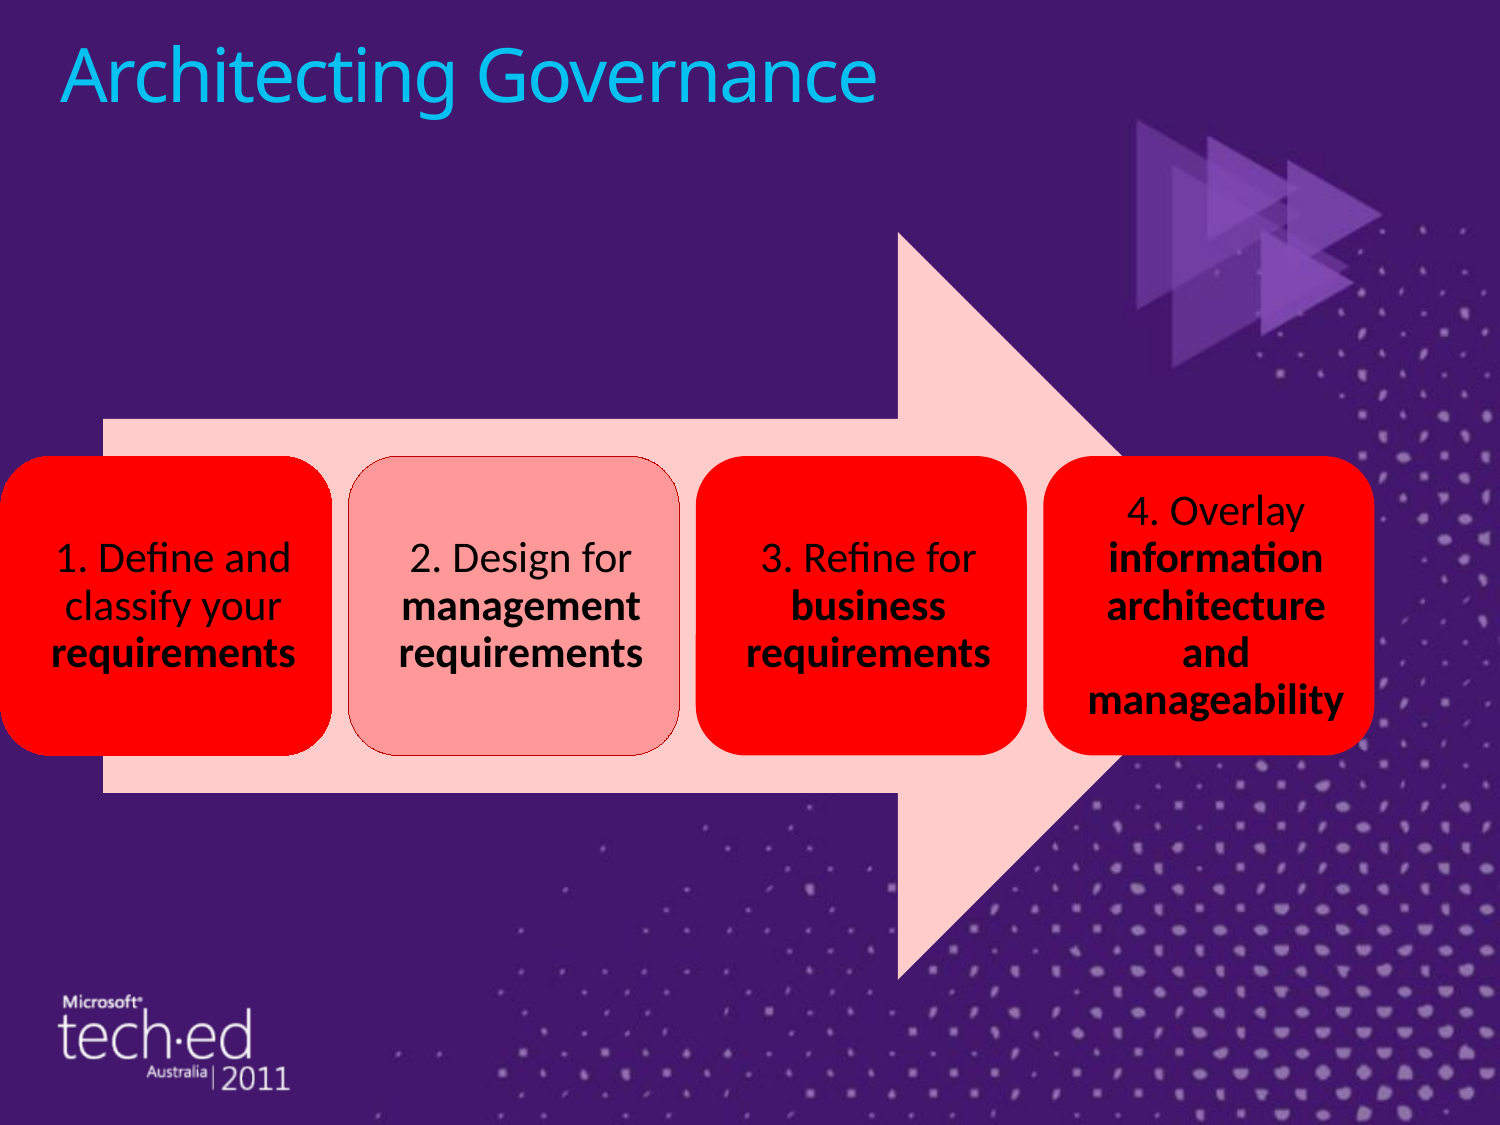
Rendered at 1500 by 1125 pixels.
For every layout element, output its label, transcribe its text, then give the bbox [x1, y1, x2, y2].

title Architecting Governance [60, 37, 1440, 120]
picture [0, 0, 1500, 1125]
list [0, 231, 1376, 981]
